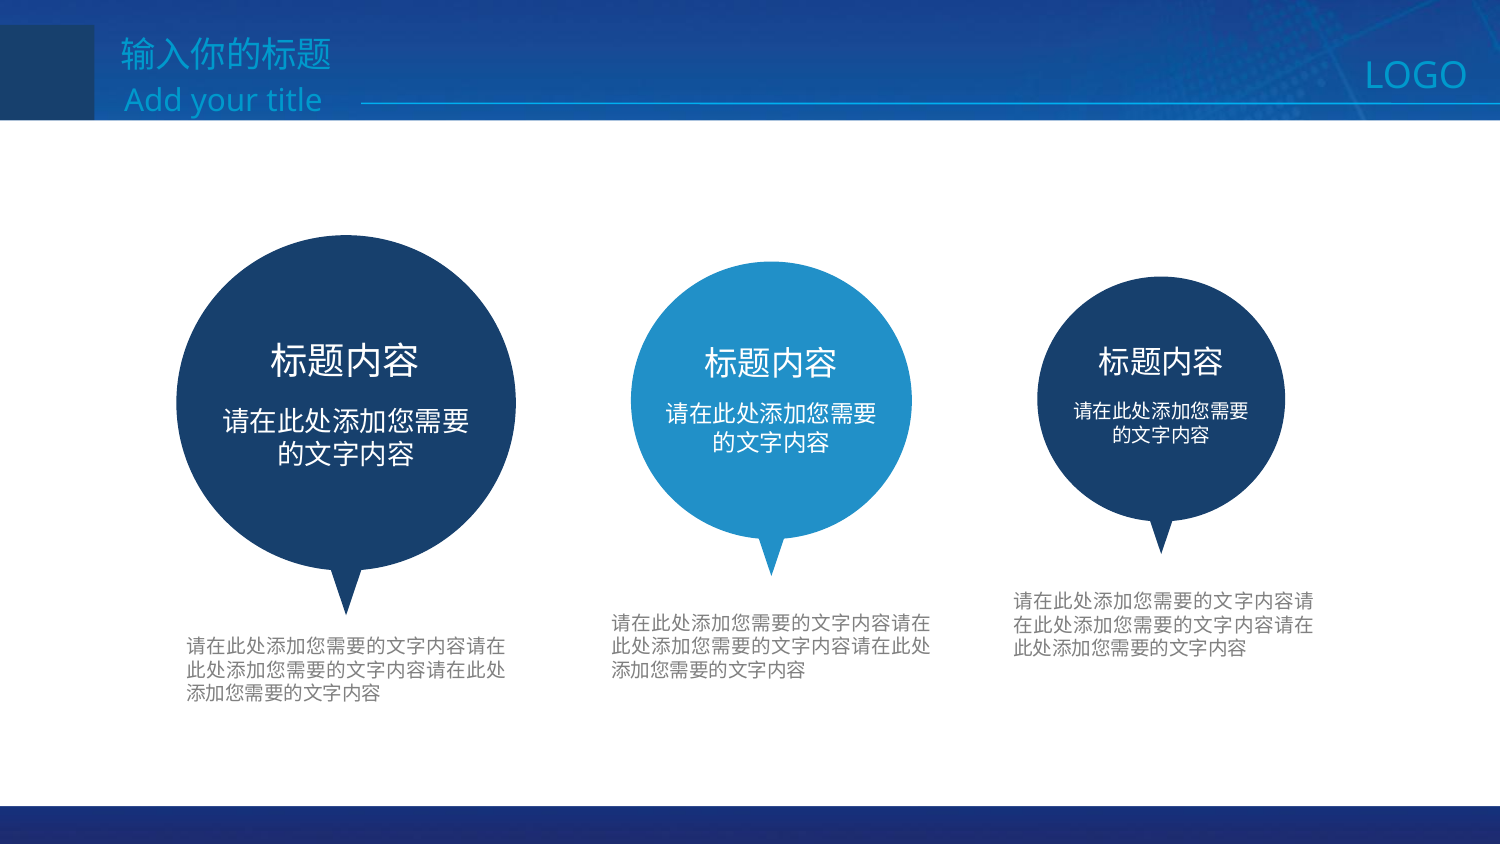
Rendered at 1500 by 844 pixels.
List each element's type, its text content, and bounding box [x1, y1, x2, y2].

text_box 请在此处添加您需要的文字内容请在此处添加您需要的文字内容请在此处添加您需要的文字内容 [596, 603, 947, 689]
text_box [176, 234, 517, 616]
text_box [630, 261, 913, 577]
text_box 请在此处添加您需要的文字内容请在此处添加您需要的文字内容请在此处添加您需要的文字内容 [998, 581, 1329, 667]
picture [0, 807, 1500, 844]
picture [0, 0, 1500, 120]
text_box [1037, 276, 1286, 555]
text_box 请在此处添加您需要的文字内容请在此处添加您需要的文字内容请在此处添加您需要的文字内容 [171, 626, 521, 712]
